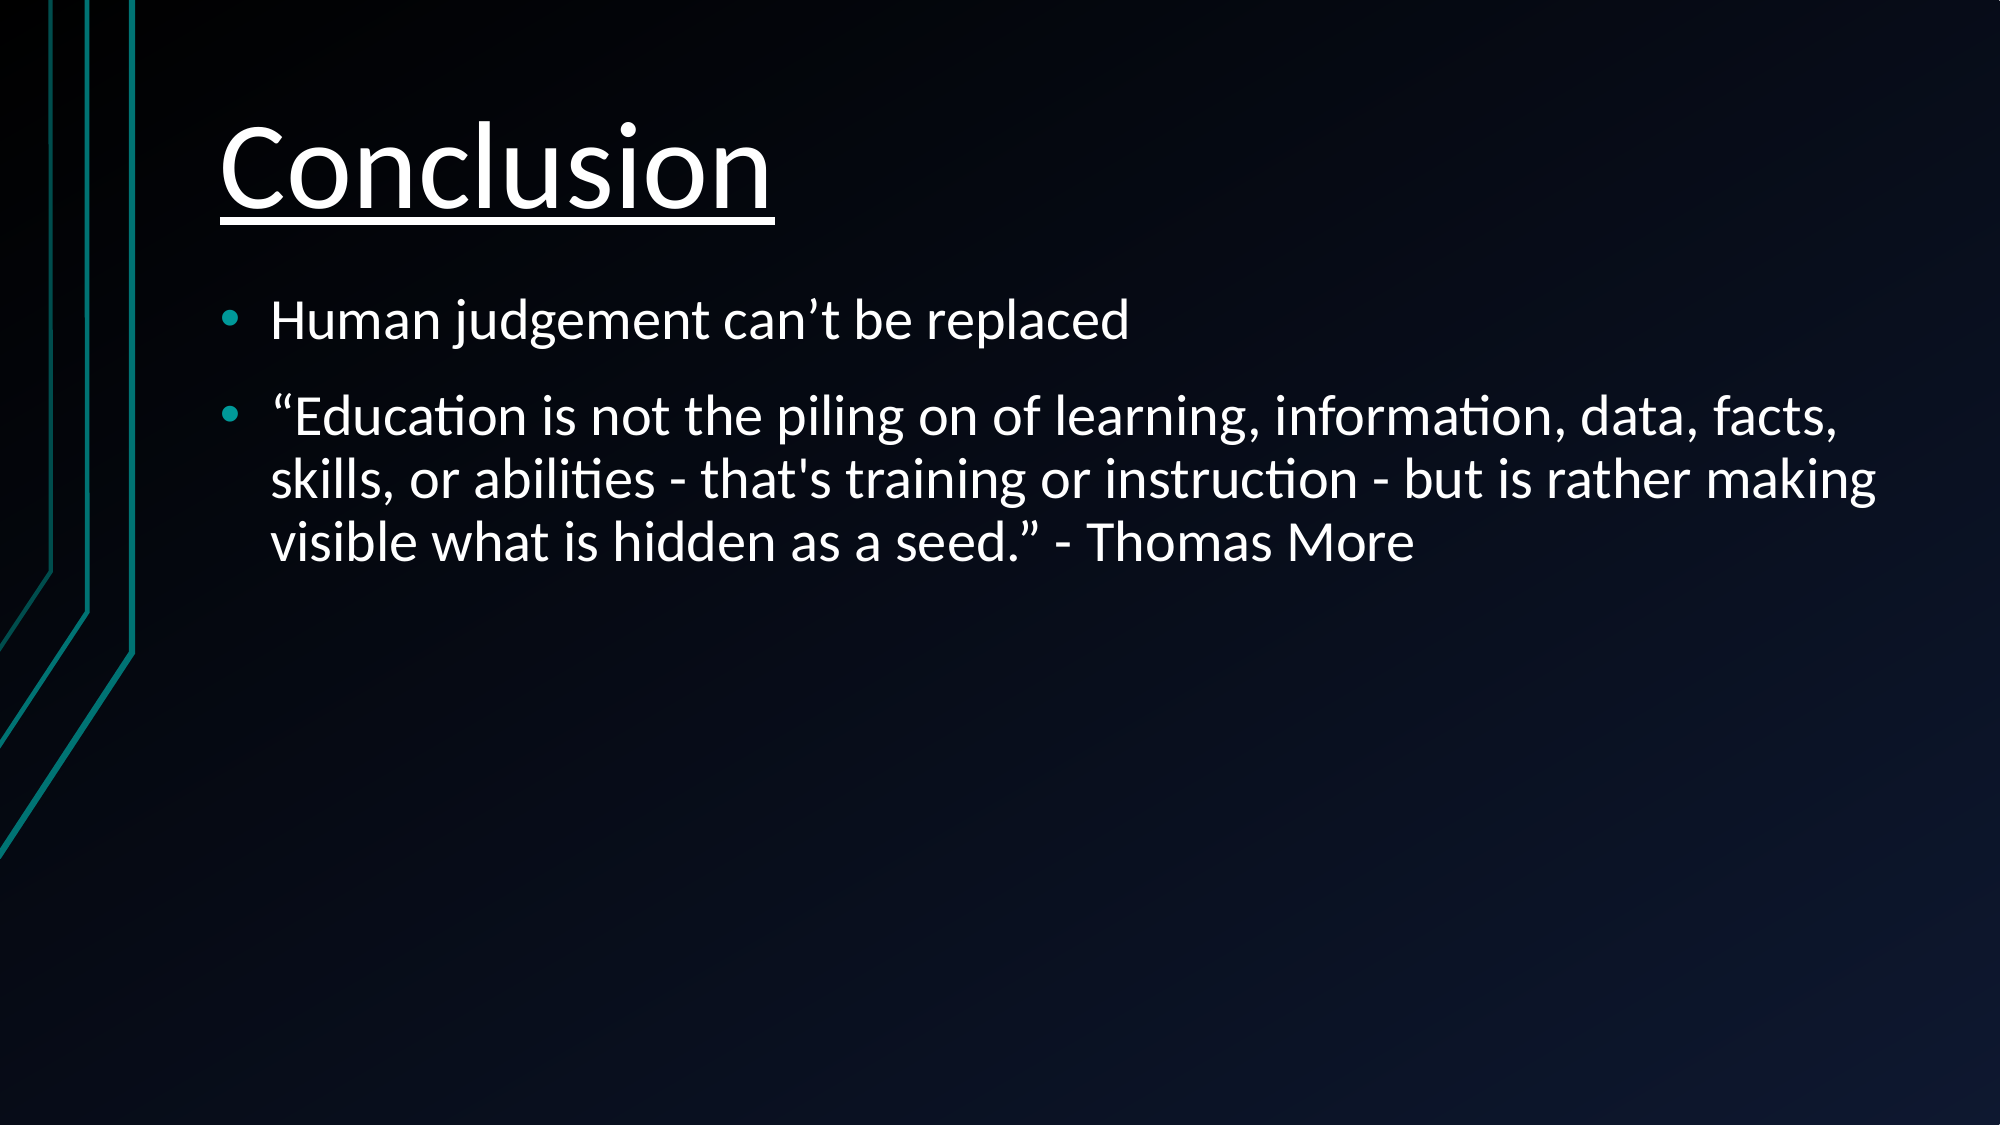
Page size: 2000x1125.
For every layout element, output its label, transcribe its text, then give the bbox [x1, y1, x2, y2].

list Human judgement can’t be replaced “Education is not the piling on of learning, information, data, facts, skills, or abilities - that's training or instruction - but is rather making visible what is hidden as a seed.” - Thomas More [199, 279, 1900, 1012]
title Conclusion [199, 45, 1900, 246]
